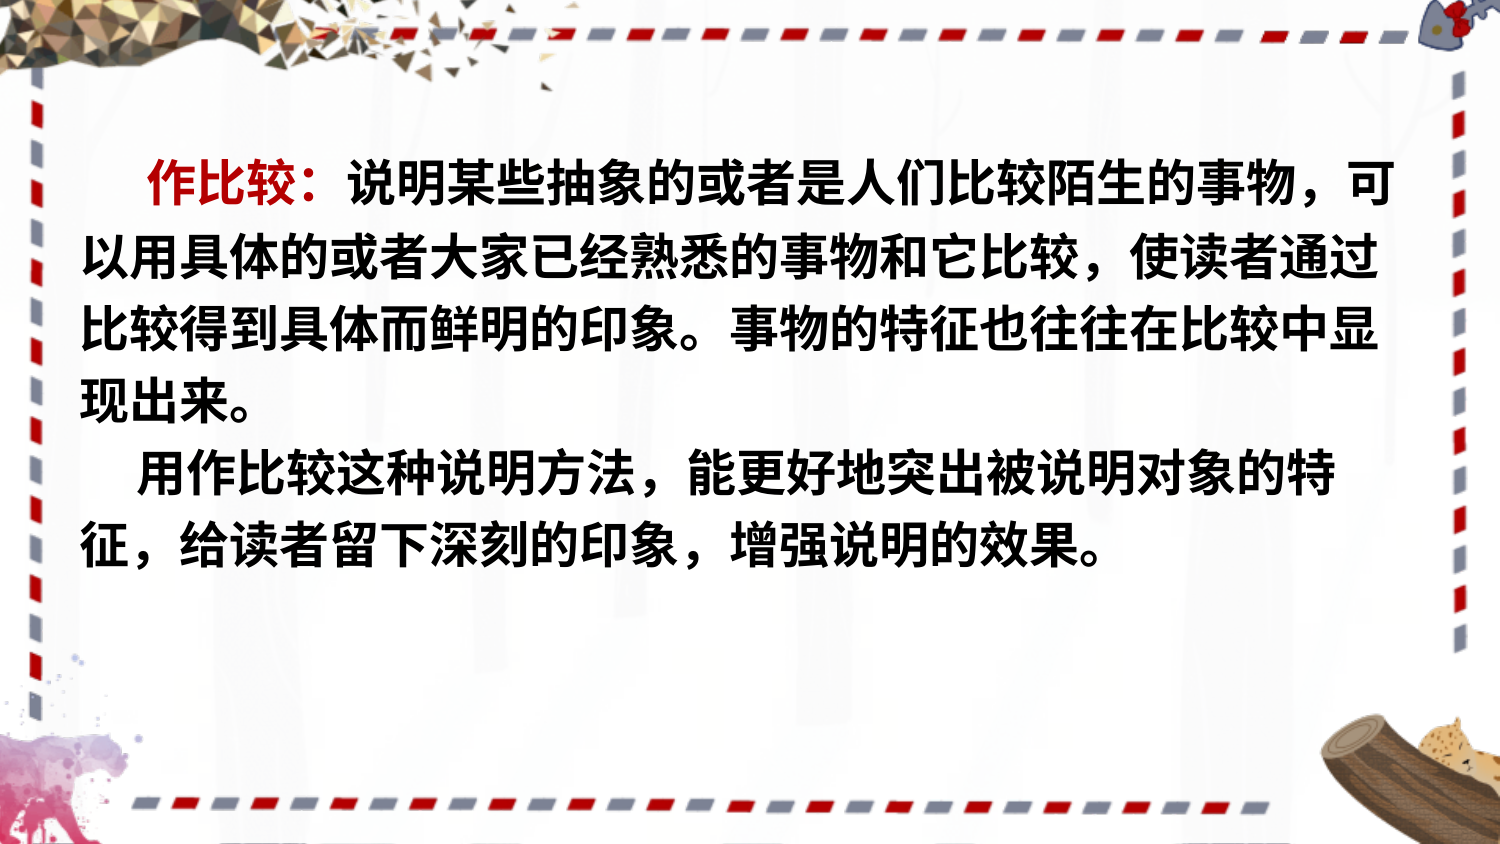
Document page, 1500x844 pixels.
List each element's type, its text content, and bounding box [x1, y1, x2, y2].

picture [721, 0, 1500, 844]
text_box 作比较：说明某些抽象的或者是人们比较陌生的事物，可以用具体的或者大家已经熟悉的事物和它比较，使读者通过比较得到具体而鲜明的印象。事物的特征也往往在比较中显现出来。 用作比较这种说明方法，能更好地突出被说明对象的特征，给读者留下深刻的印象，增强说明的效果。 [64, 121, 1436, 581]
picture [0, 0, 1248, 844]
